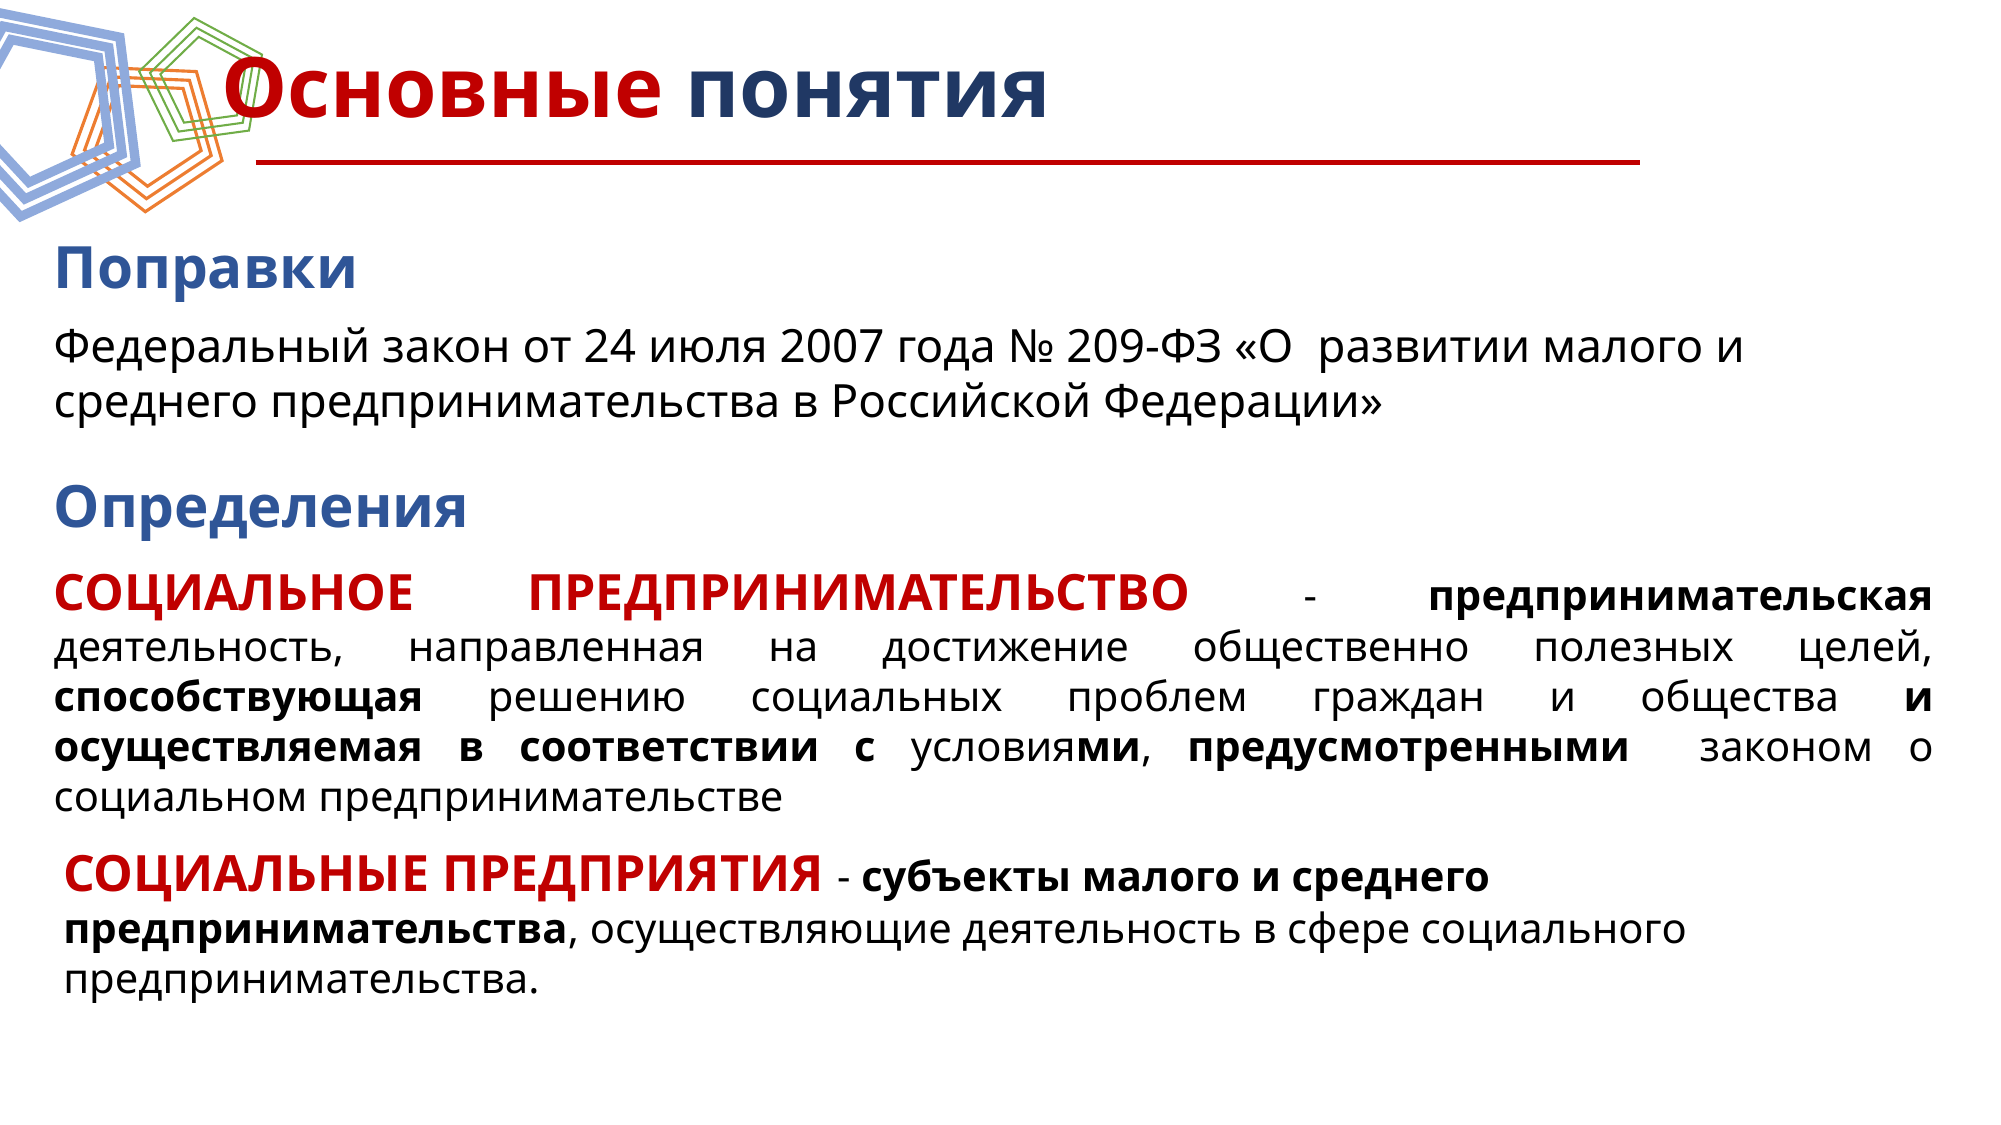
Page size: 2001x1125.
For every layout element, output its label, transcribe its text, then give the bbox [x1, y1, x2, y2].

text_box Основные понятия [268, 26, 1066, 142]
text_box Определения [39, 461, 1445, 547]
text_box социальные предприятия - субъекты малого и среднего предпринимательства, осуществляющие деятельность в сфере социального предпринимательства. [48, 834, 1958, 1009]
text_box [0, 0, 268, 207]
text_box Федеральный закон от 24 июля 2007 года № 209-ФЗ «О развитии малого и среднего предпринимательства в Российской Федерации» [39, 309, 1949, 434]
text_box Поправки [39, 222, 1445, 308]
text_box социальное предпринимательство - предпринимательская деятельность, направленная на достижение общественно полезных целей, способствующая решению социальных проблем граждан и общества и осуществляемая в соответствии с условиями, предусмотренными законом о социальном предпринимательстве [39, 552, 1949, 828]
